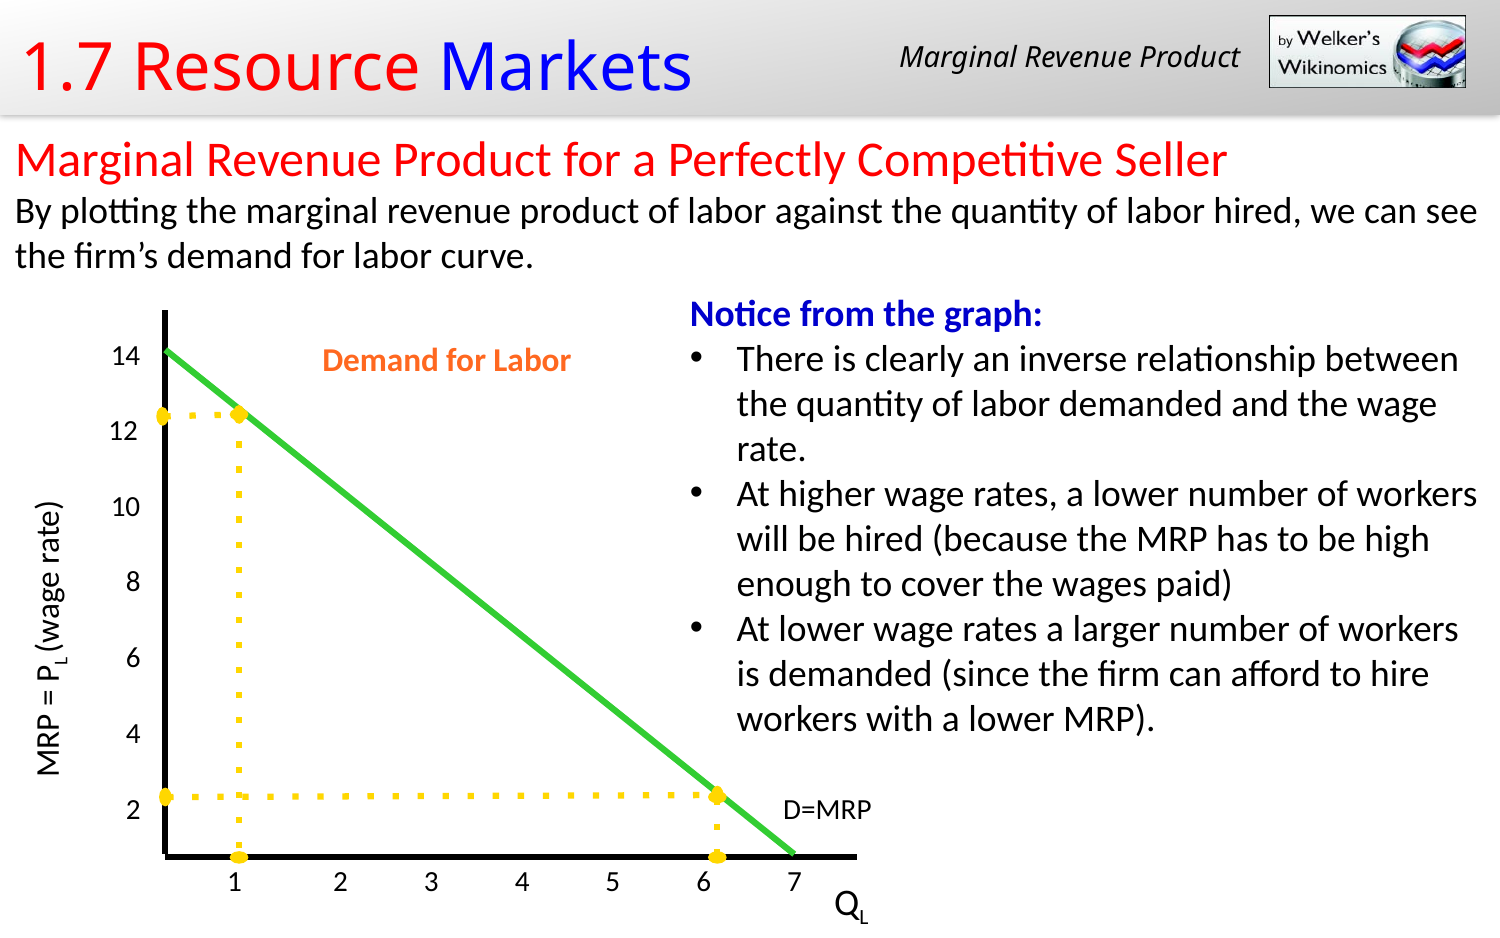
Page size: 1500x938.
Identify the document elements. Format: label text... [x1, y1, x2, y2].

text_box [18, 310, 951, 932]
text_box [0, 0, 1500, 115]
text_box Marginal Revenue Product for a Perfectly Competitive Seller By plotting the marginal revenue product of labor against the quantity of labor hired, we can see the firm’s demand for labor curve. [0, 123, 1500, 284]
text_box Notice from the graph: There is clearly an inverse relationship between the quantity of labor demanded and the wage rate. At higher wage rates, a lower number of workers will be hired (because the MRP has to be high enough to cover the wages paid) At lower wage rates a larger number of workers is demanded (since the firm can afford to hire workers with a lower MRP). [674, 281, 1494, 746]
